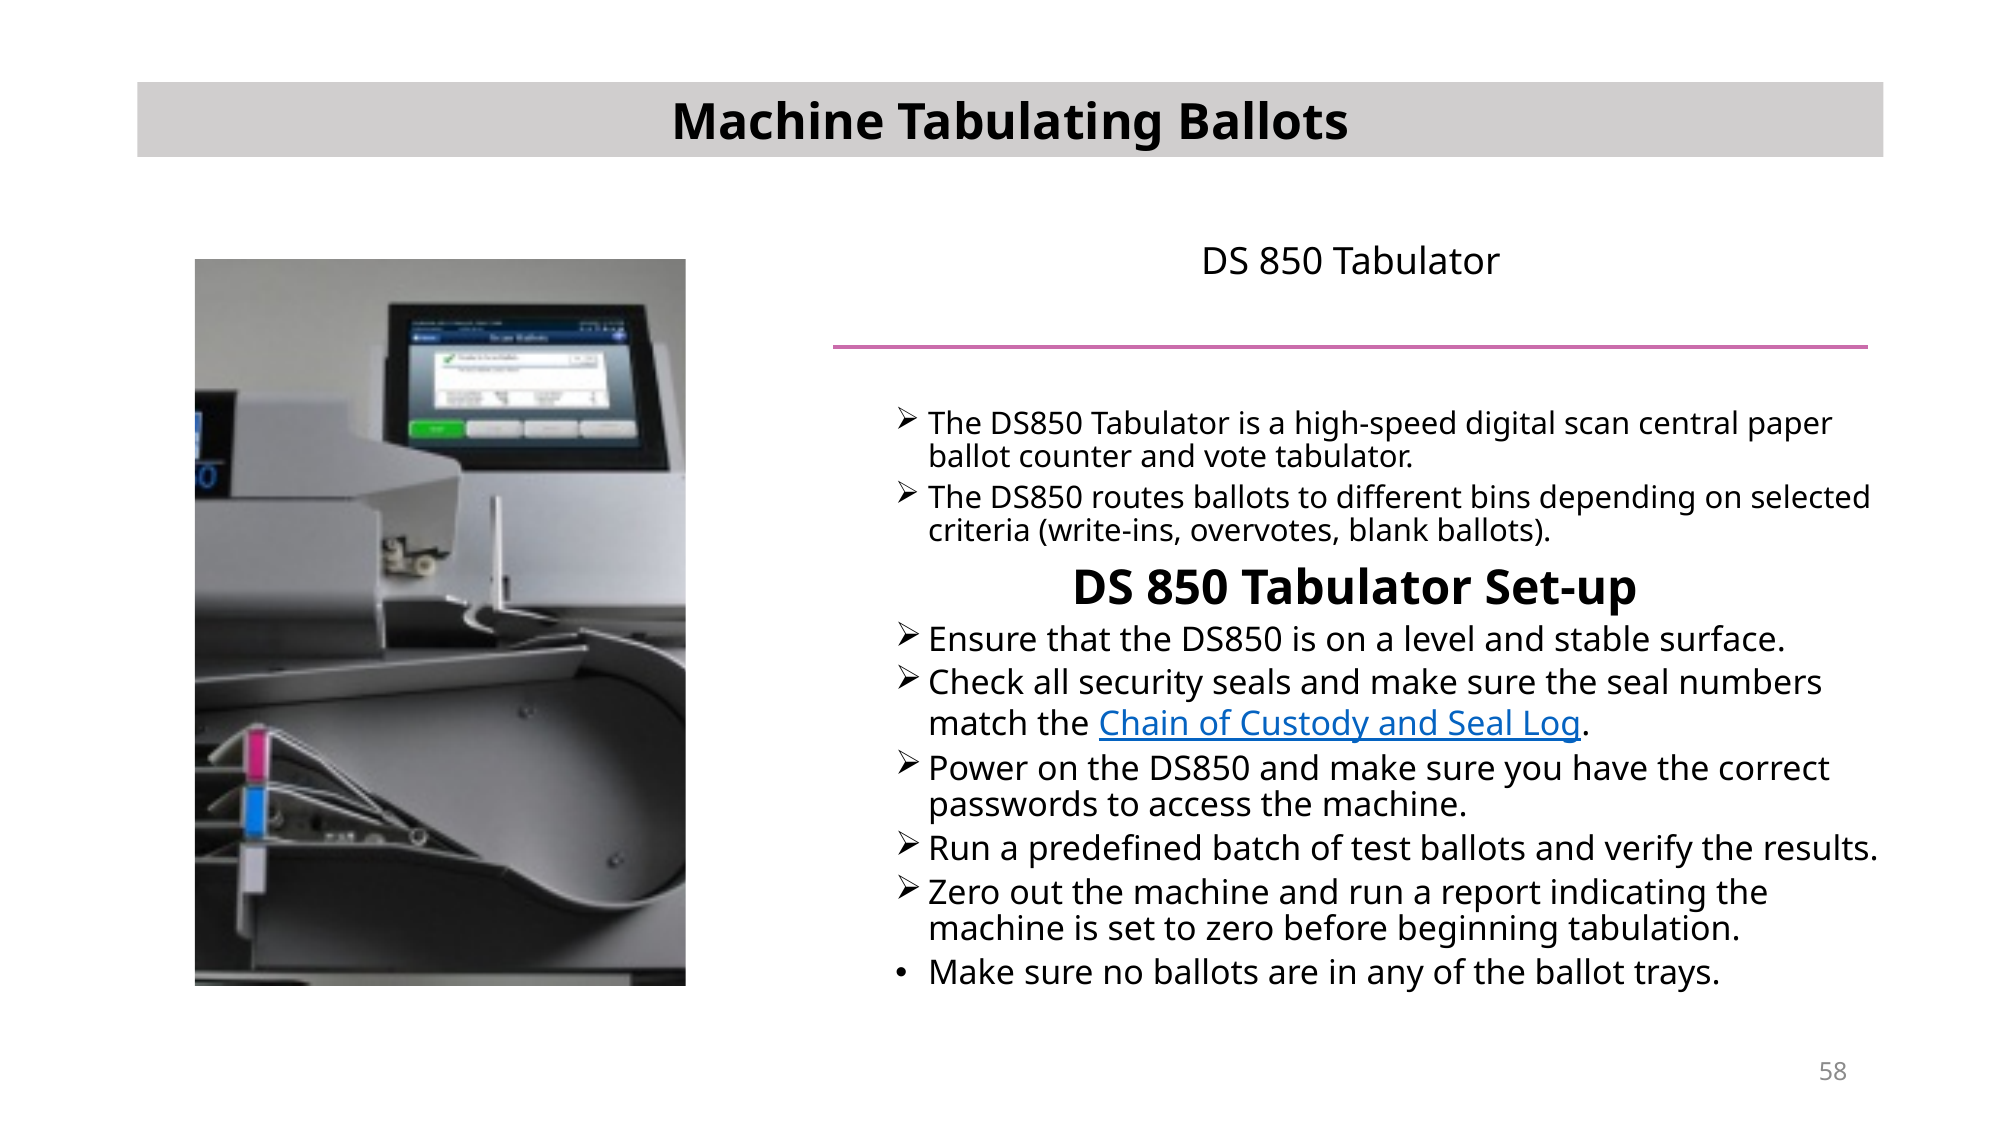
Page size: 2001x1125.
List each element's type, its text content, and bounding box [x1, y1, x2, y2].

slide_number 58 [1667, 1042, 1863, 1103]
text_box DS 850 Tabulator [1186, 229, 1516, 290]
list The DS850 Tabulator is a high-speed digital scan central paper ballot counter and vote tabulator. The DS850 routes ballots to different bins depending on selected criteria (write-ins, overvotes, blank ballots). DS 850 Tabulator Set-up Ensure that the DS850 is on a level and stable surface. Check all security seals and make sure the seal numbers match the Chain of Custody and Seal Log. Power on the DS850 and make sure you have the correct passwords to access the machine. Run a predefined batch of test ballots and verify the results. Zero out the machine and run a report indicating the machine is set to zero before beginning tabulation. Make sure no ballots are in any of the ballot trays. [814, 399, 1895, 1021]
text_box Machine Tabulating Ballots [137, 82, 1884, 157]
picture [194, 259, 686, 986]
